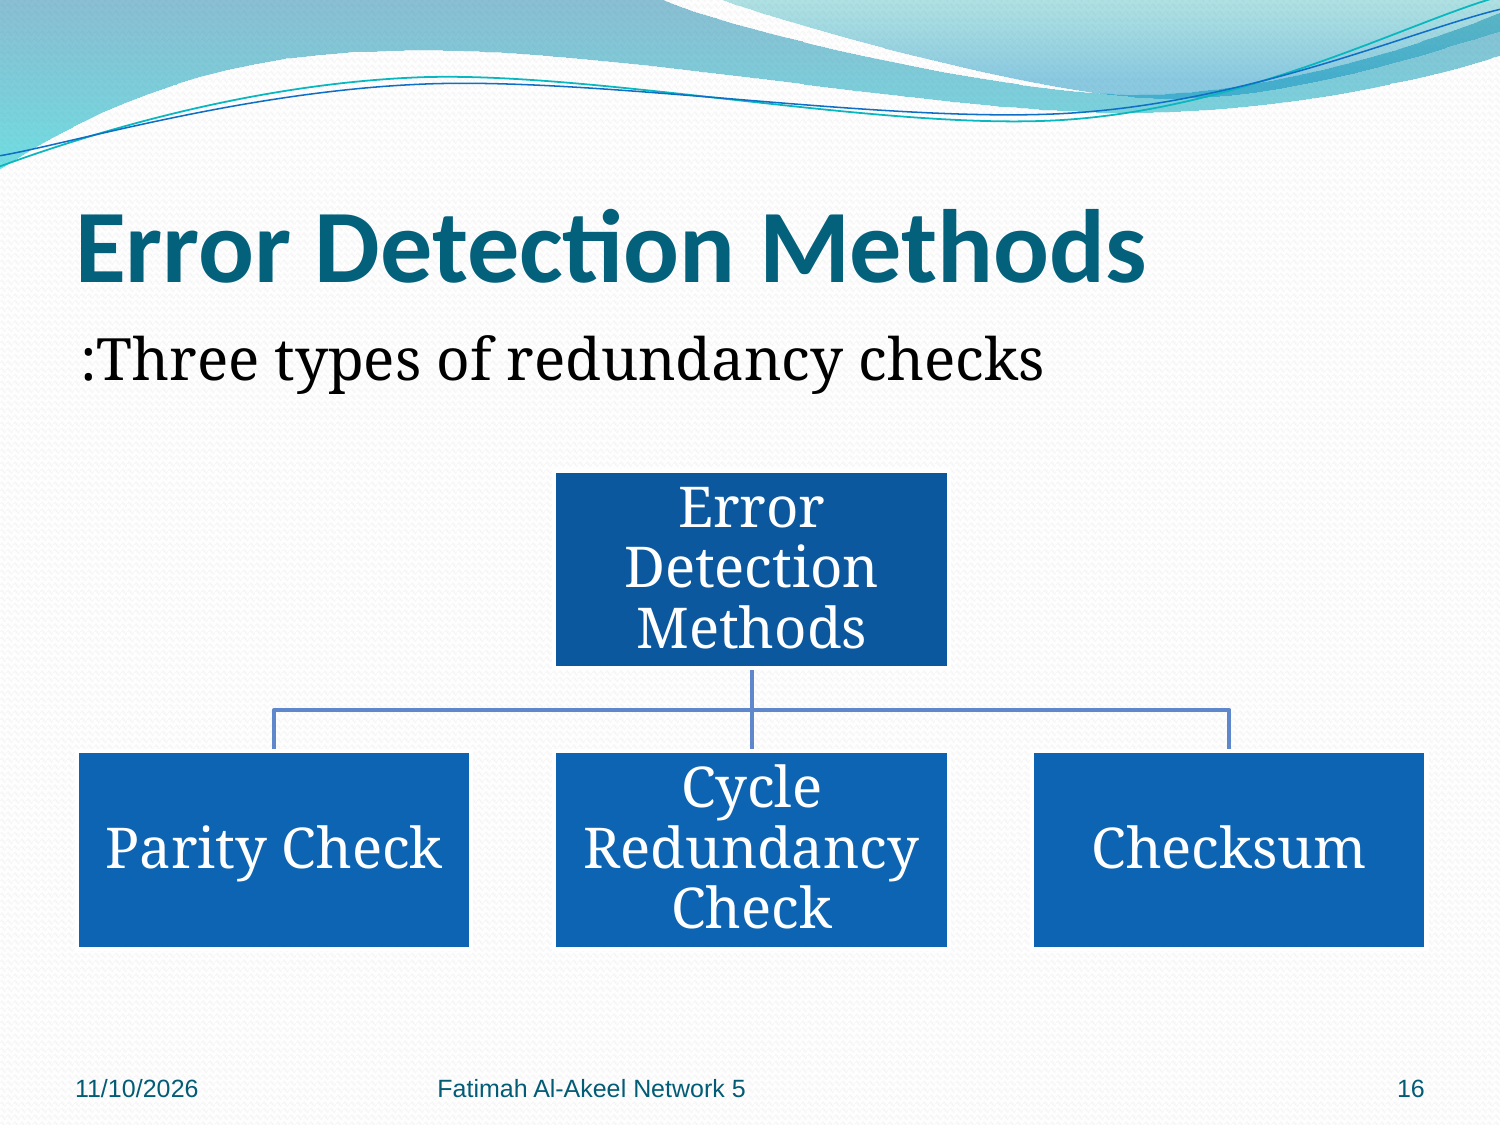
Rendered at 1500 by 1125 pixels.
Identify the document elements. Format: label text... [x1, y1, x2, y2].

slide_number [75, 1081, 425, 1103]
footer Fatimah Al-Akeel Network 5 [437, 1083, 988, 1103]
text_box Calculate Parity bit [1299, 1078, 1425, 1082]
slide_number 16 [1299, 1082, 1425, 1103]
title Error Detection Methods [75, 115, 1425, 303]
text_box Count bits [69, 350, 76, 400]
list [76, 349, 1427, 1071]
text_box Three types of redundancy checks: [64, 314, 1140, 400]
text_box Reject Data [75, 1077, 425, 1082]
